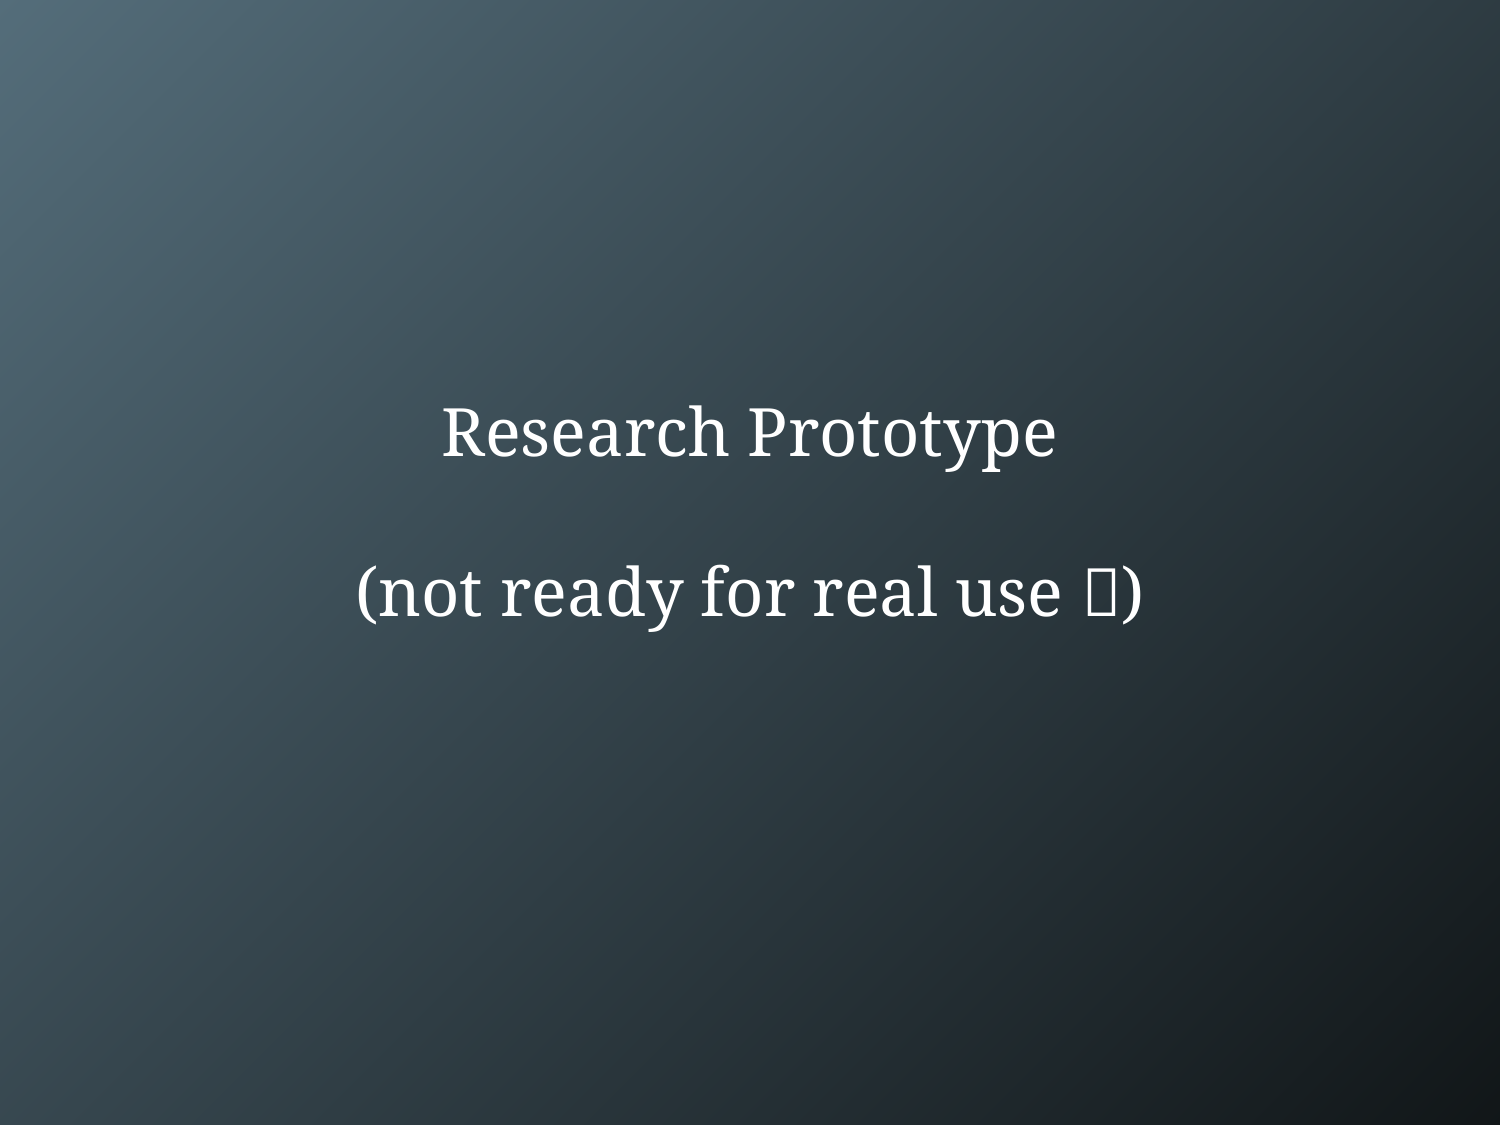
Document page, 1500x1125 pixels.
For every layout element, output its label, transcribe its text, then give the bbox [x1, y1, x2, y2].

title Research Prototype (not ready for real use ) [112, 326, 1388, 693]
